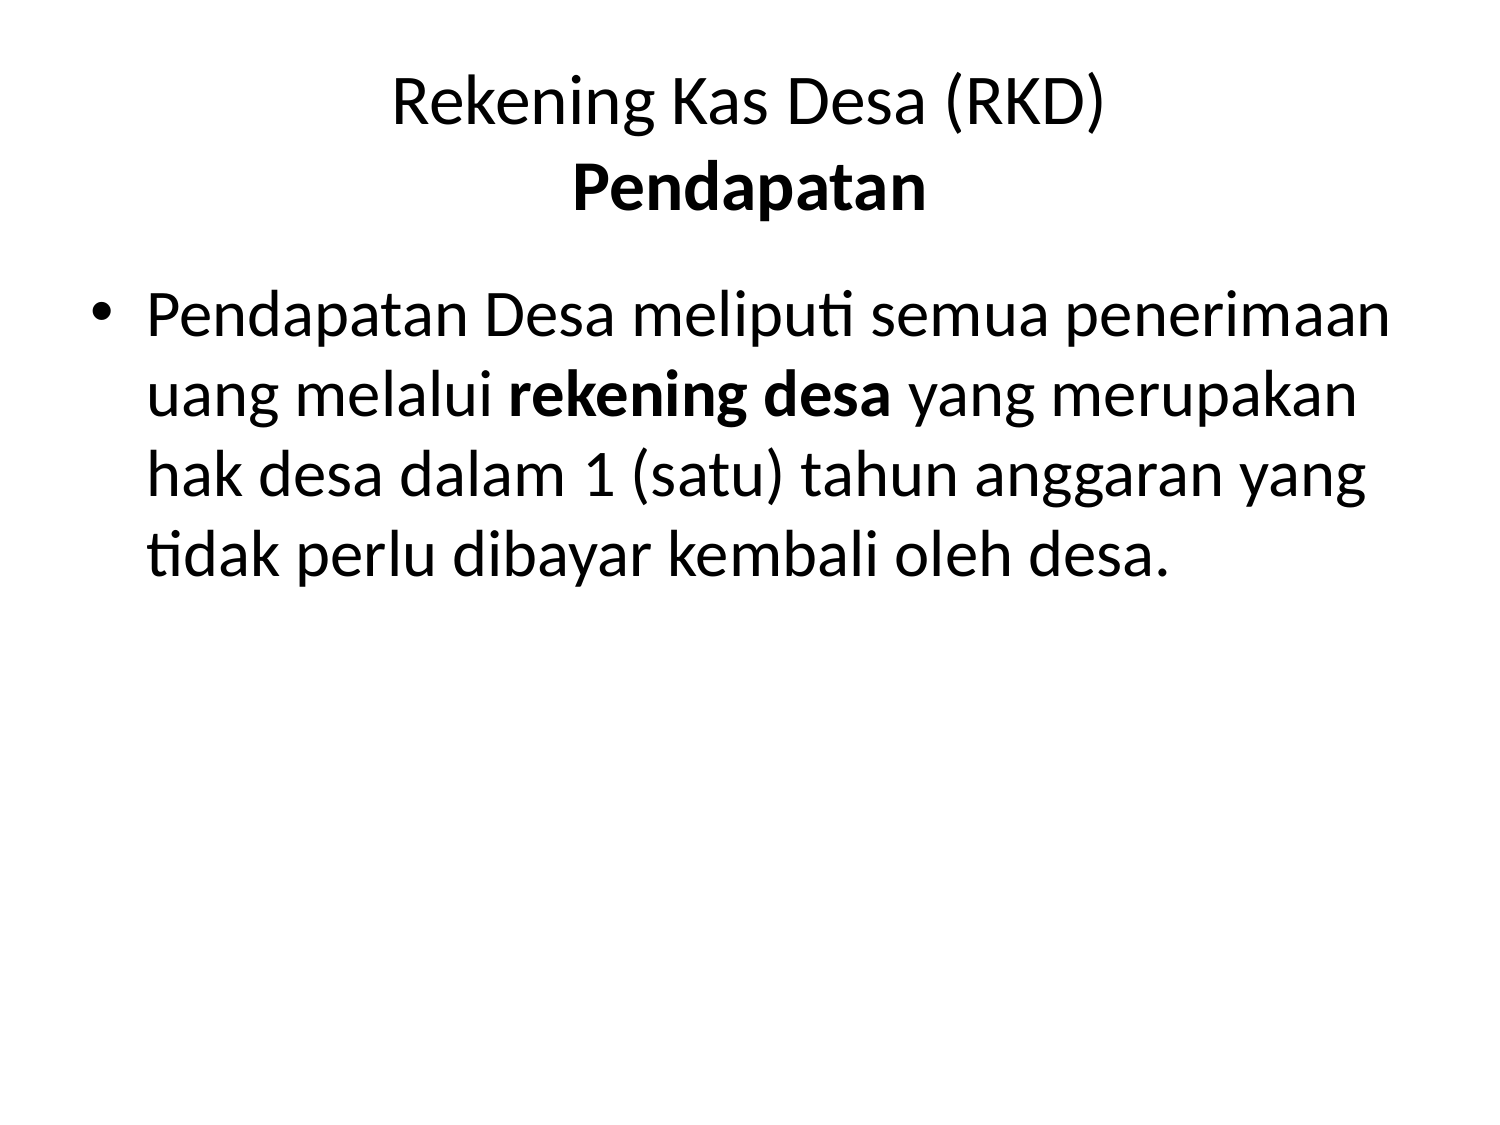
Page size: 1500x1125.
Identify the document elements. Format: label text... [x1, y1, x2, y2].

list Pendapatan Desa meliputi semua penerimaan uang melalui rekening desa yang merupakan hak desa dalam 1 (satu) tahun anggaran yang tidak perlu dibayar kembali oleh desa. [75, 262, 1425, 1005]
title Rekening Kas Desa (RKD) Pendapatan [75, 45, 1425, 233]
